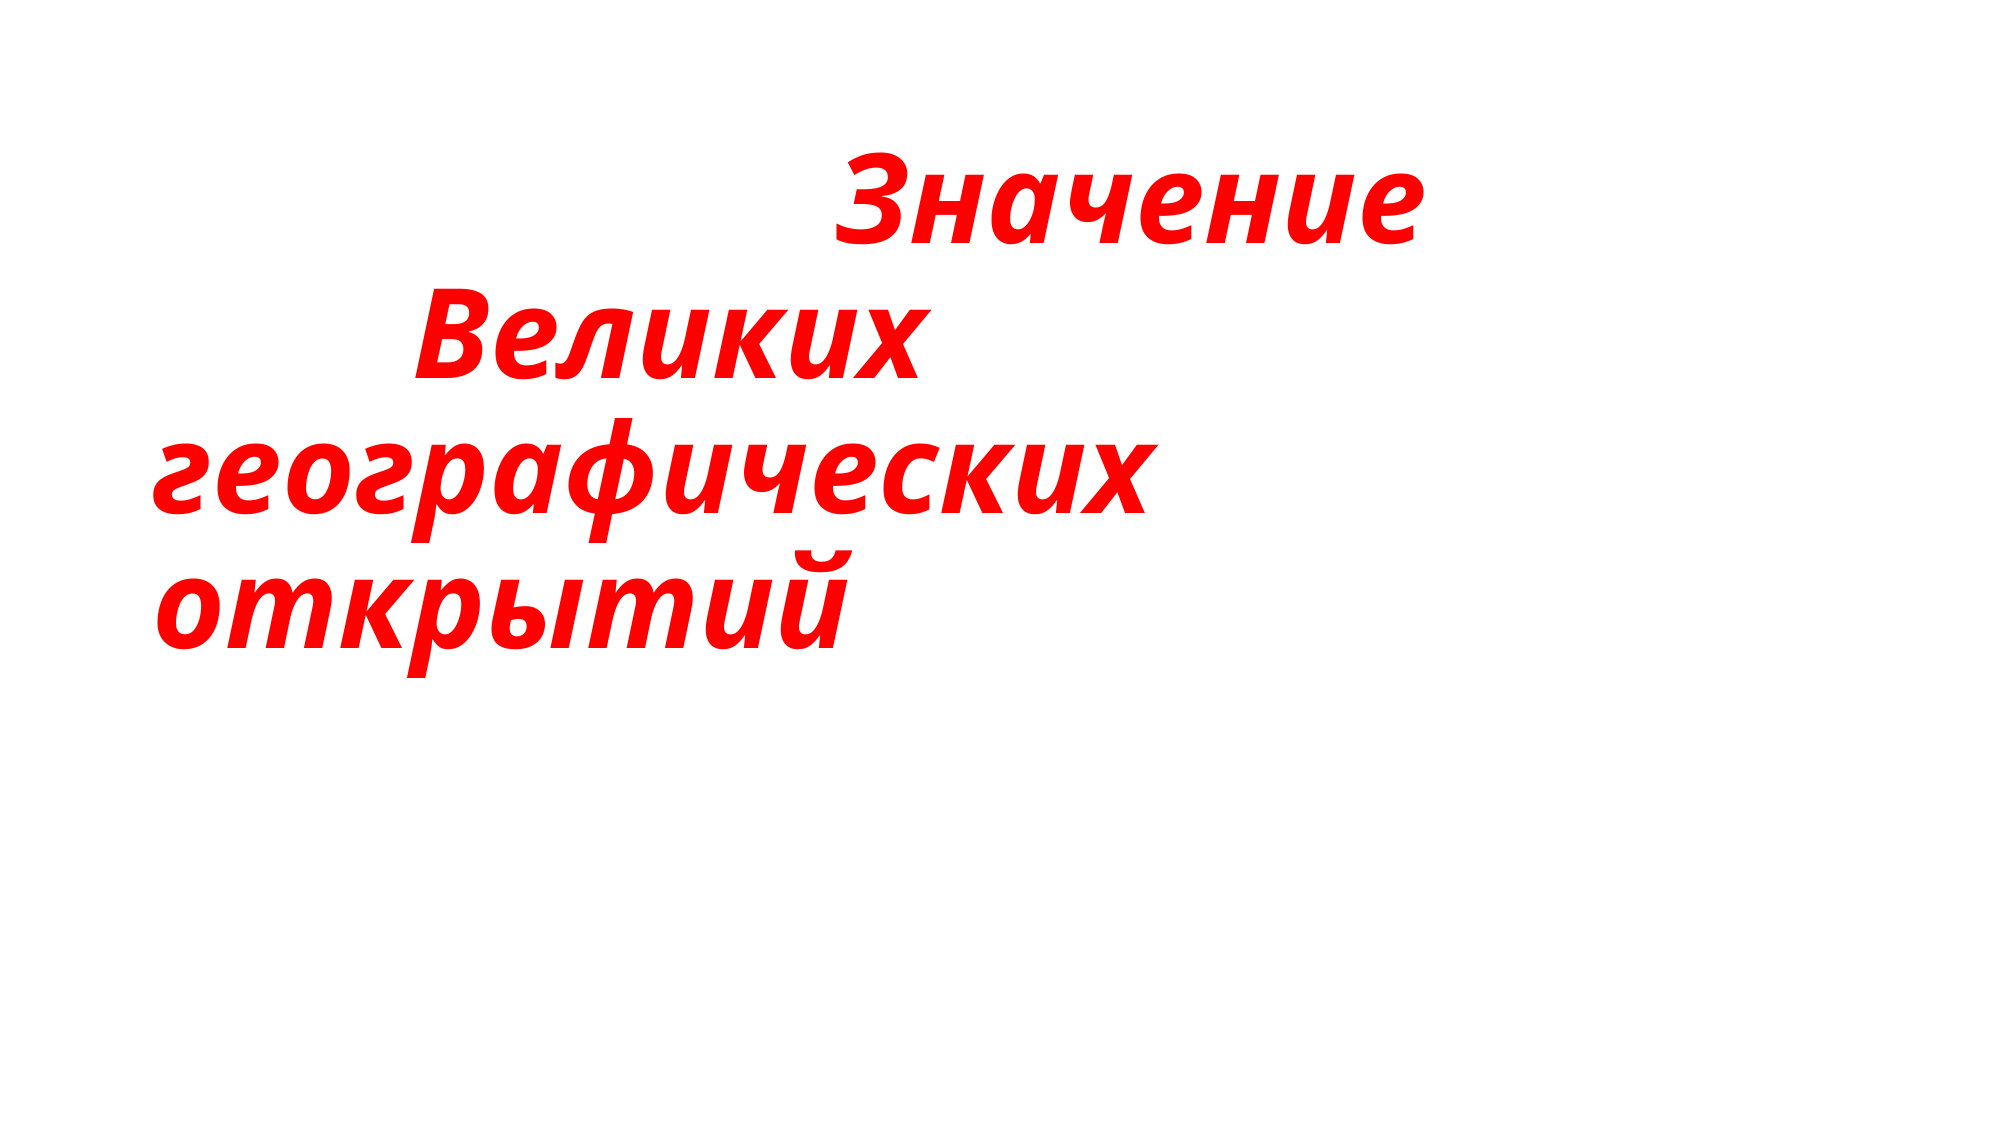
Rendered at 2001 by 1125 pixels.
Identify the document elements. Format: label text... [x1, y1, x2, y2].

title Значение Великих географических открытий [137, 59, 1863, 752]
